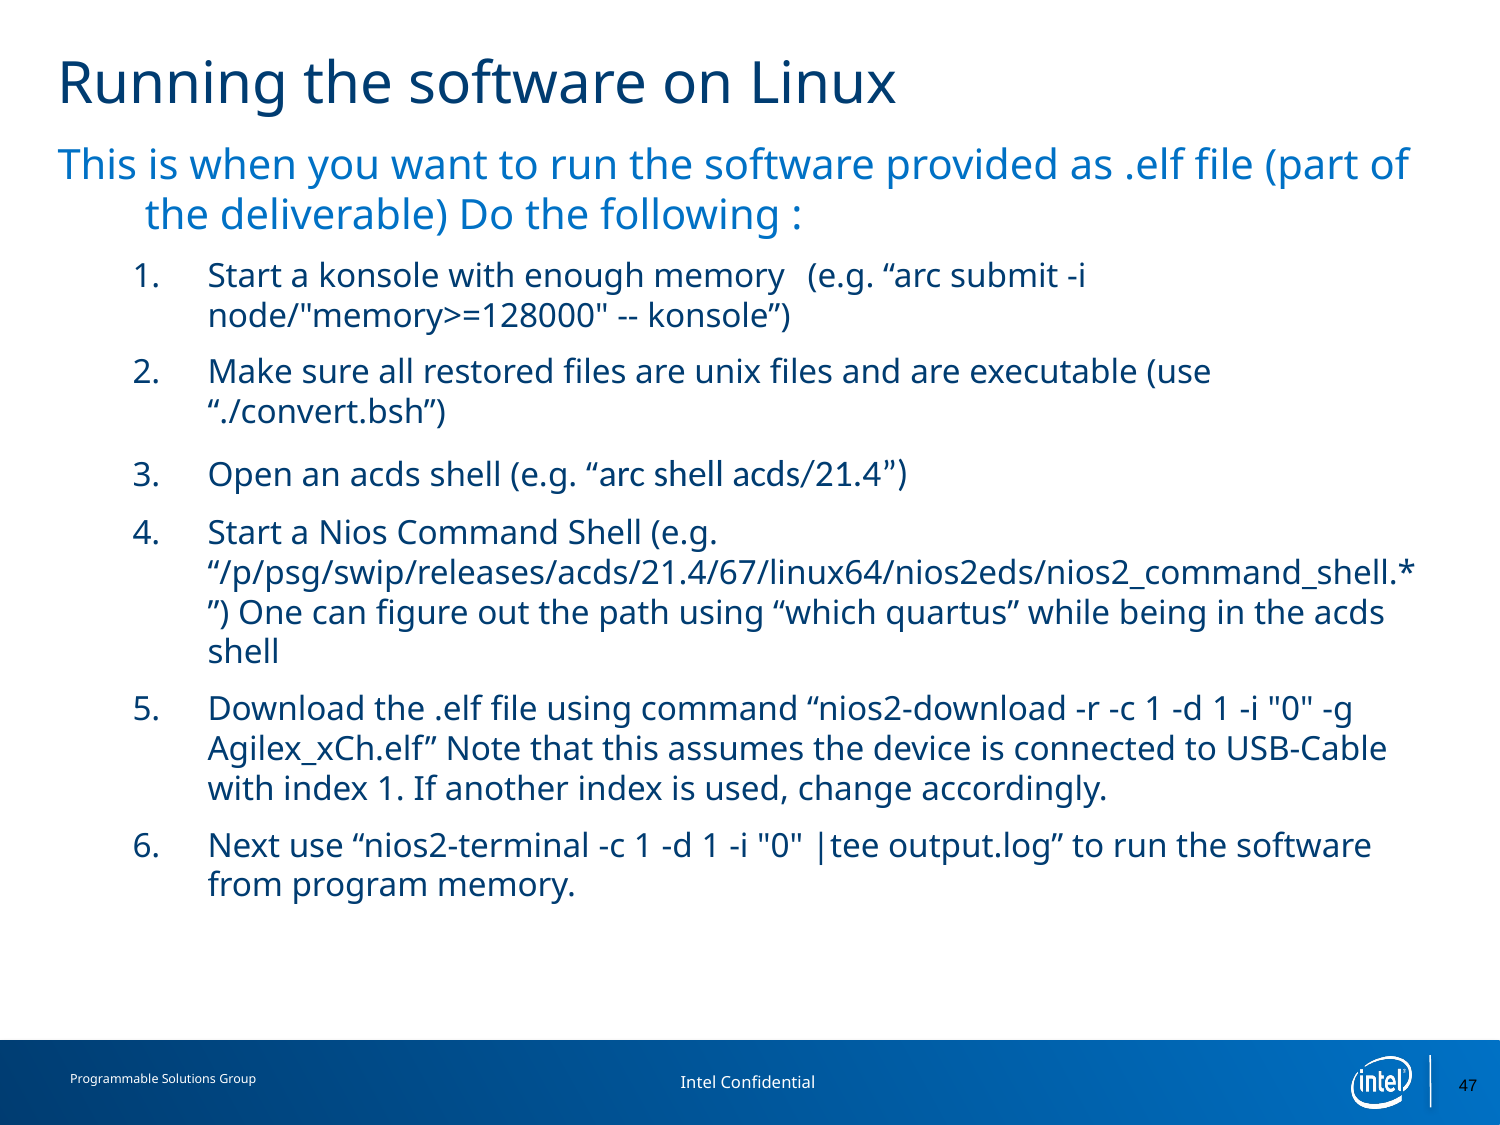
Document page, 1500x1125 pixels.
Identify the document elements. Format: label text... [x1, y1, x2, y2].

slide_number 47 [1127, 1055, 1478, 1116]
title Running the software on Linux [57, 44, 1425, 137]
list This is when you want to run the software provided as .elf file (part of the deliverable) Do the following : Start a konsole with enough memory (e.g. “arc submit -i node/"memory>=128000" -- konsole”) Make sure all restored files are unix files and are executable (use “./convert.bsh”) Open an acds shell (e.g. “arc shell acds/21.4”) Start a Nios Command Shell (e.g. “/p/psg/swip/releases/acds/21.4/67/linux64/nios2eds/nios2_command_shell.*”) One can figure out the path using “which quartus” while being in the acds shell Download the .elf file using command “nios2-download -r -c 1 -d 1 -i "0" -g Agilex_xCh.elf” Note that this assumes the device is connected to USB-Cable with index 1. If another index is used, change accordingly. Next use “nios2-terminal -c 1 -d 1 -i "0" |tee output.log” to run the software from program memory. [57, 137, 1425, 906]
